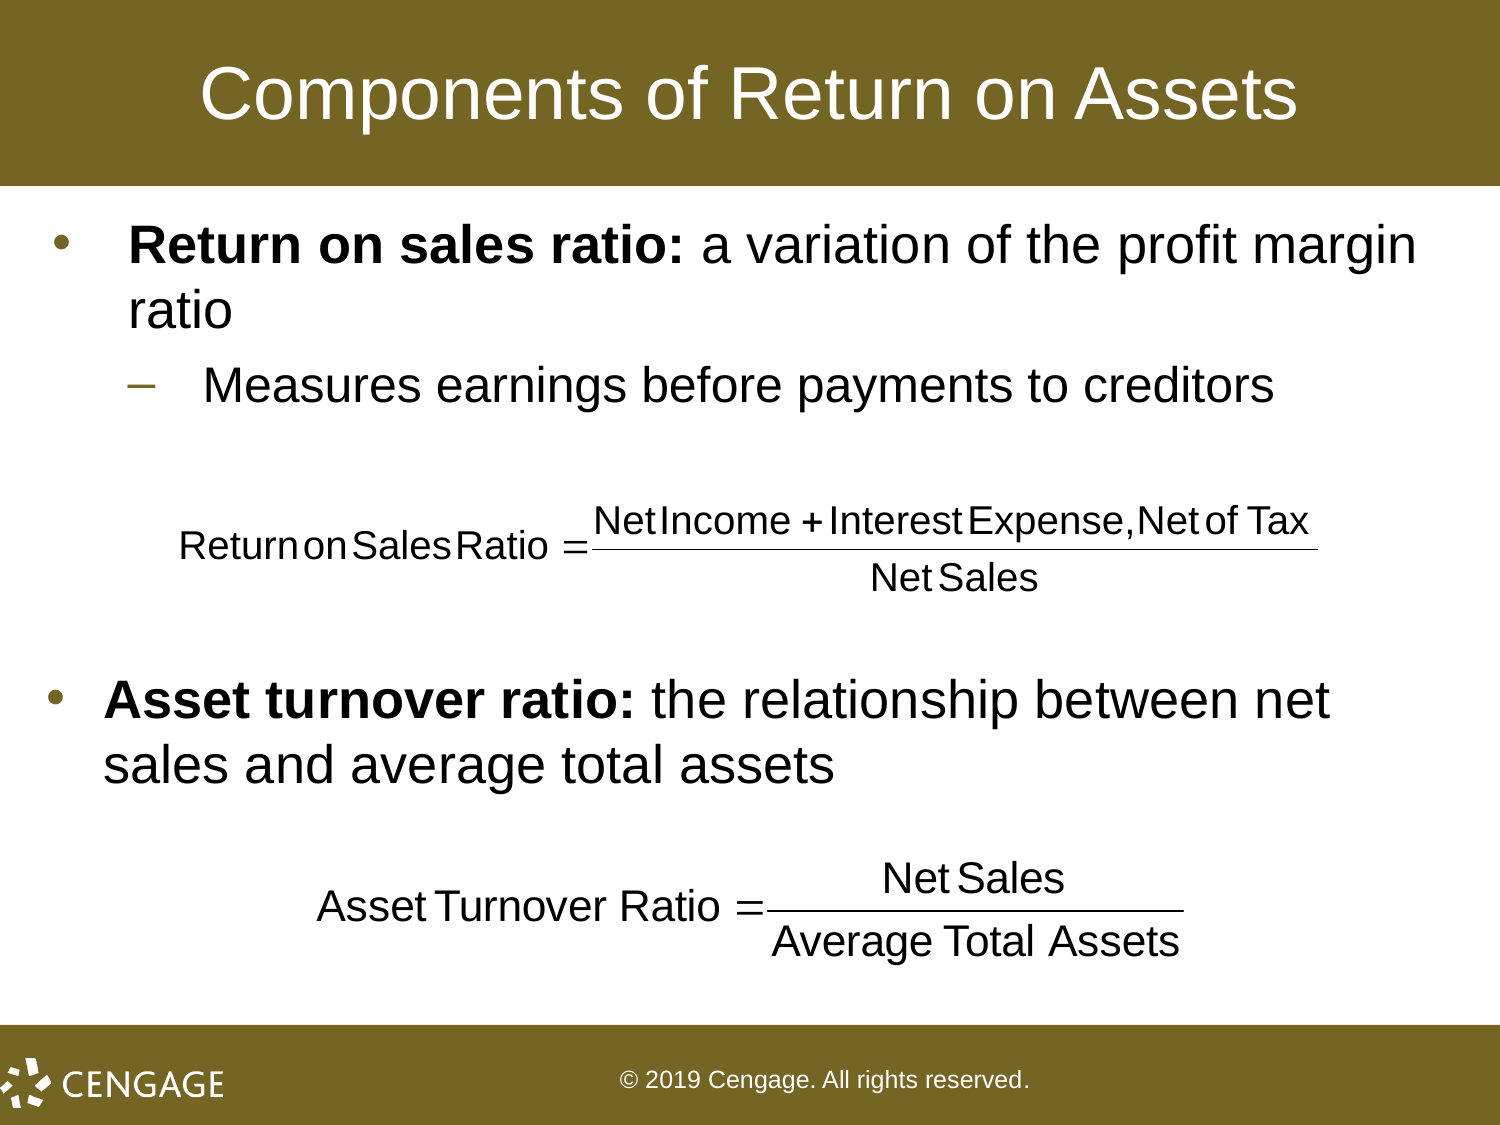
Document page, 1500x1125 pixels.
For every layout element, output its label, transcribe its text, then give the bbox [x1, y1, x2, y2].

picture [0, 1058, 223, 1108]
list Asset turnover ratio: the relationship between net sales and average total assets [31, 656, 1478, 809]
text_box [308, 851, 1192, 978]
list Return on sales ratio: a variation of the profit margin ratio Measures earnings before payments to creditors [37, 201, 1475, 435]
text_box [174, 495, 1326, 607]
title Components of Return on Assets [7, 4, 1493, 175]
